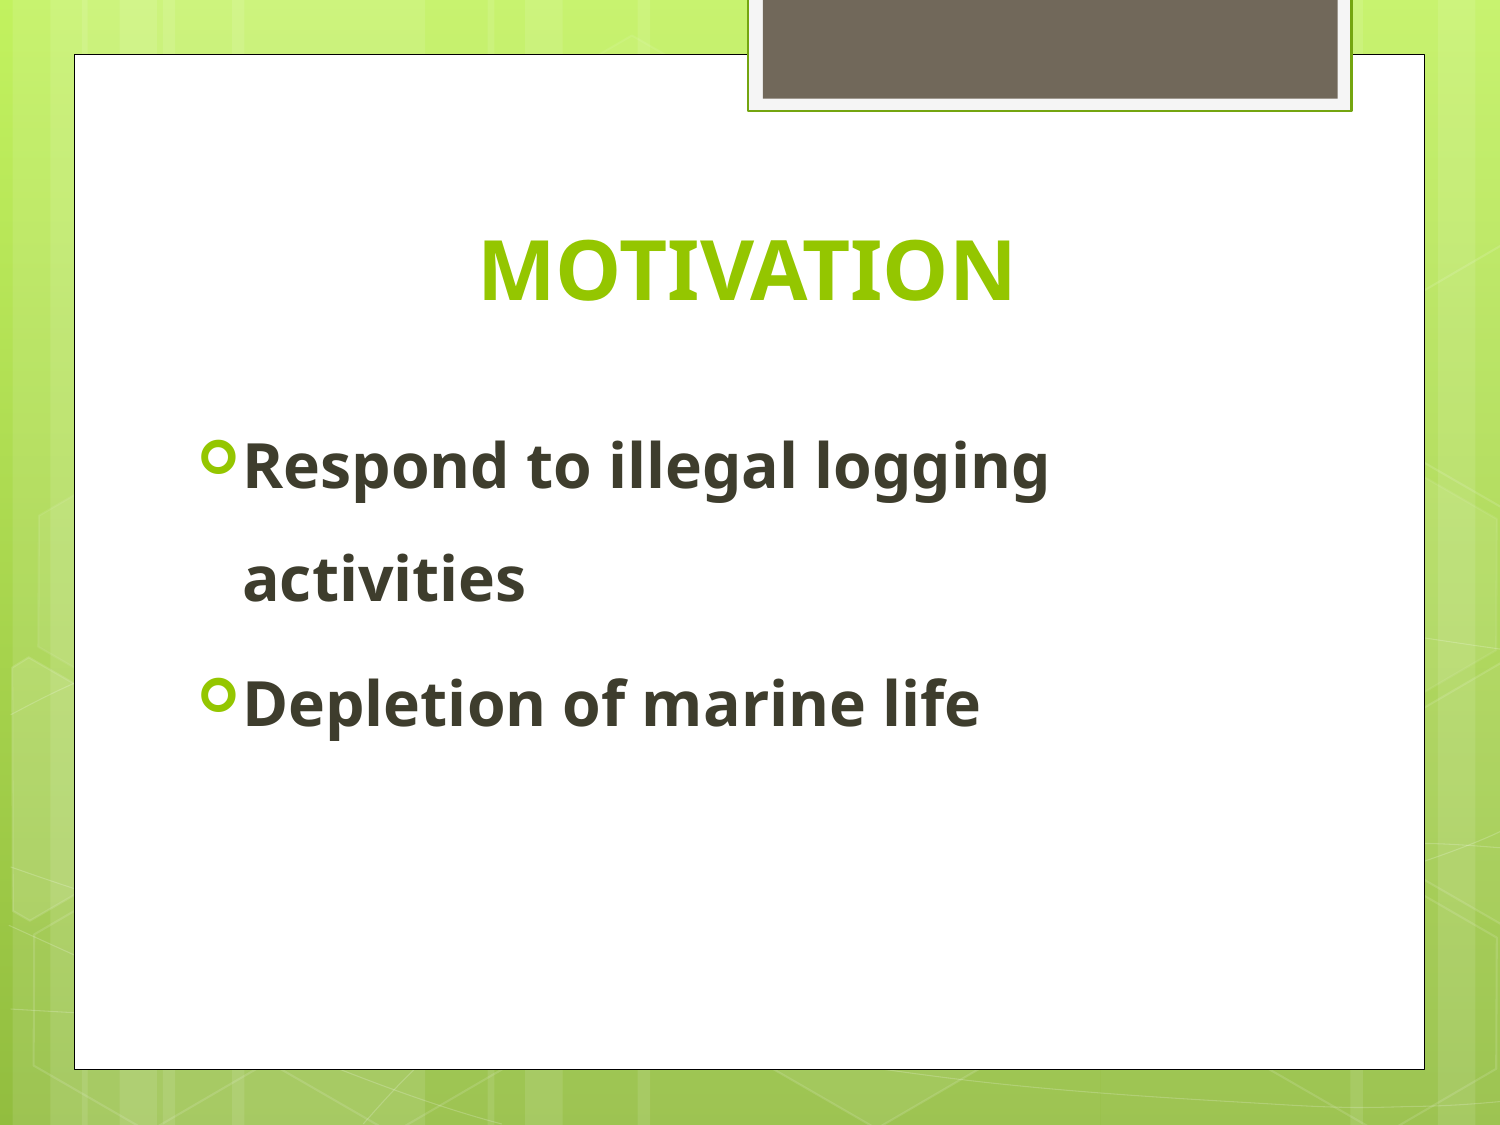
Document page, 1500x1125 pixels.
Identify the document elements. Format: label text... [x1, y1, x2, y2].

list Respond to illegal logging activities Depletion of marine life [171, 381, 1350, 957]
title MOTIVATION [171, 168, 1324, 325]
